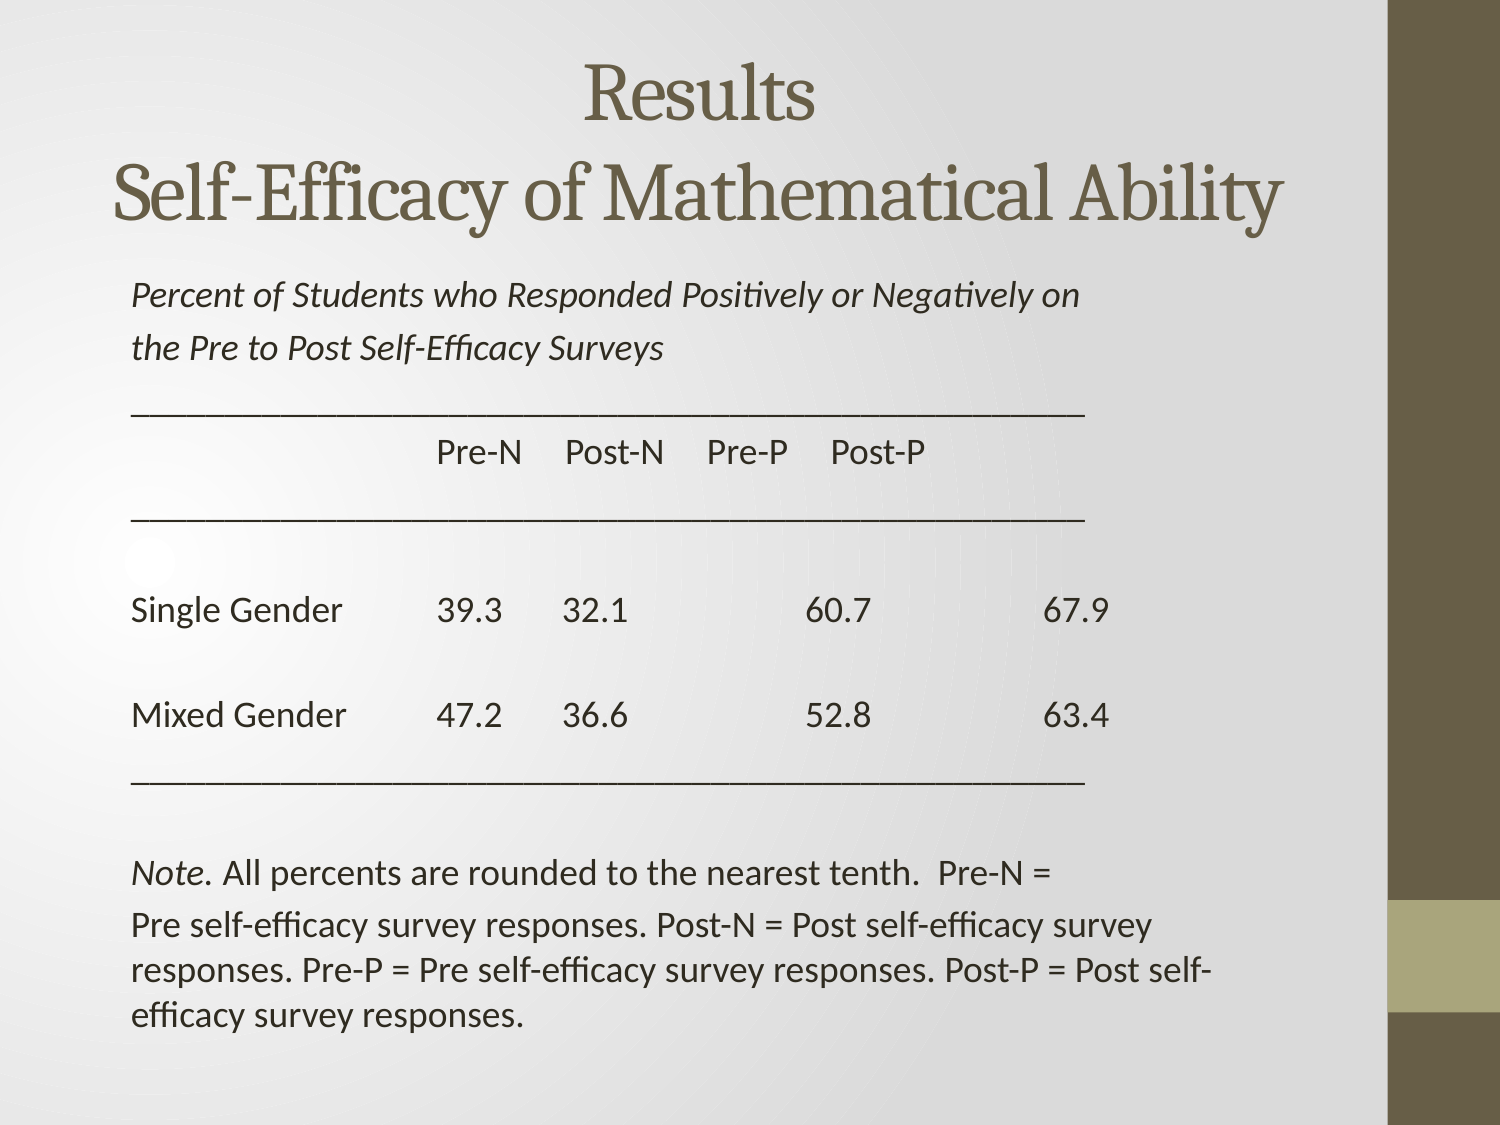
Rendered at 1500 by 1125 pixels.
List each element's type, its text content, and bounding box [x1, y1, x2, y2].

title Results Self-Efficacy of Mathematical Ability [75, 75, 1325, 200]
list Percent of Students who Responded Positively or Negatively on the Pre to Post Self-Efficacy Surveys ___________________________________________________ Pre-N Post-N Pre-P Post-P ___________________________________________________ Single Gender 39.3 32.1 60.7 67.9 Mixed Gender 47.2 36.6 52.8 63.4 ___________________________________________________ Note. All percents are rounded to the nearest tenth. Pre-N = Pre self-efficacy survey responses. Post-N = Post self-efficacy survey responses. Pre-P = Pre self-efficacy survey responses. Post-P = Post self-efficacy survey responses. [99, 262, 1325, 1050]
